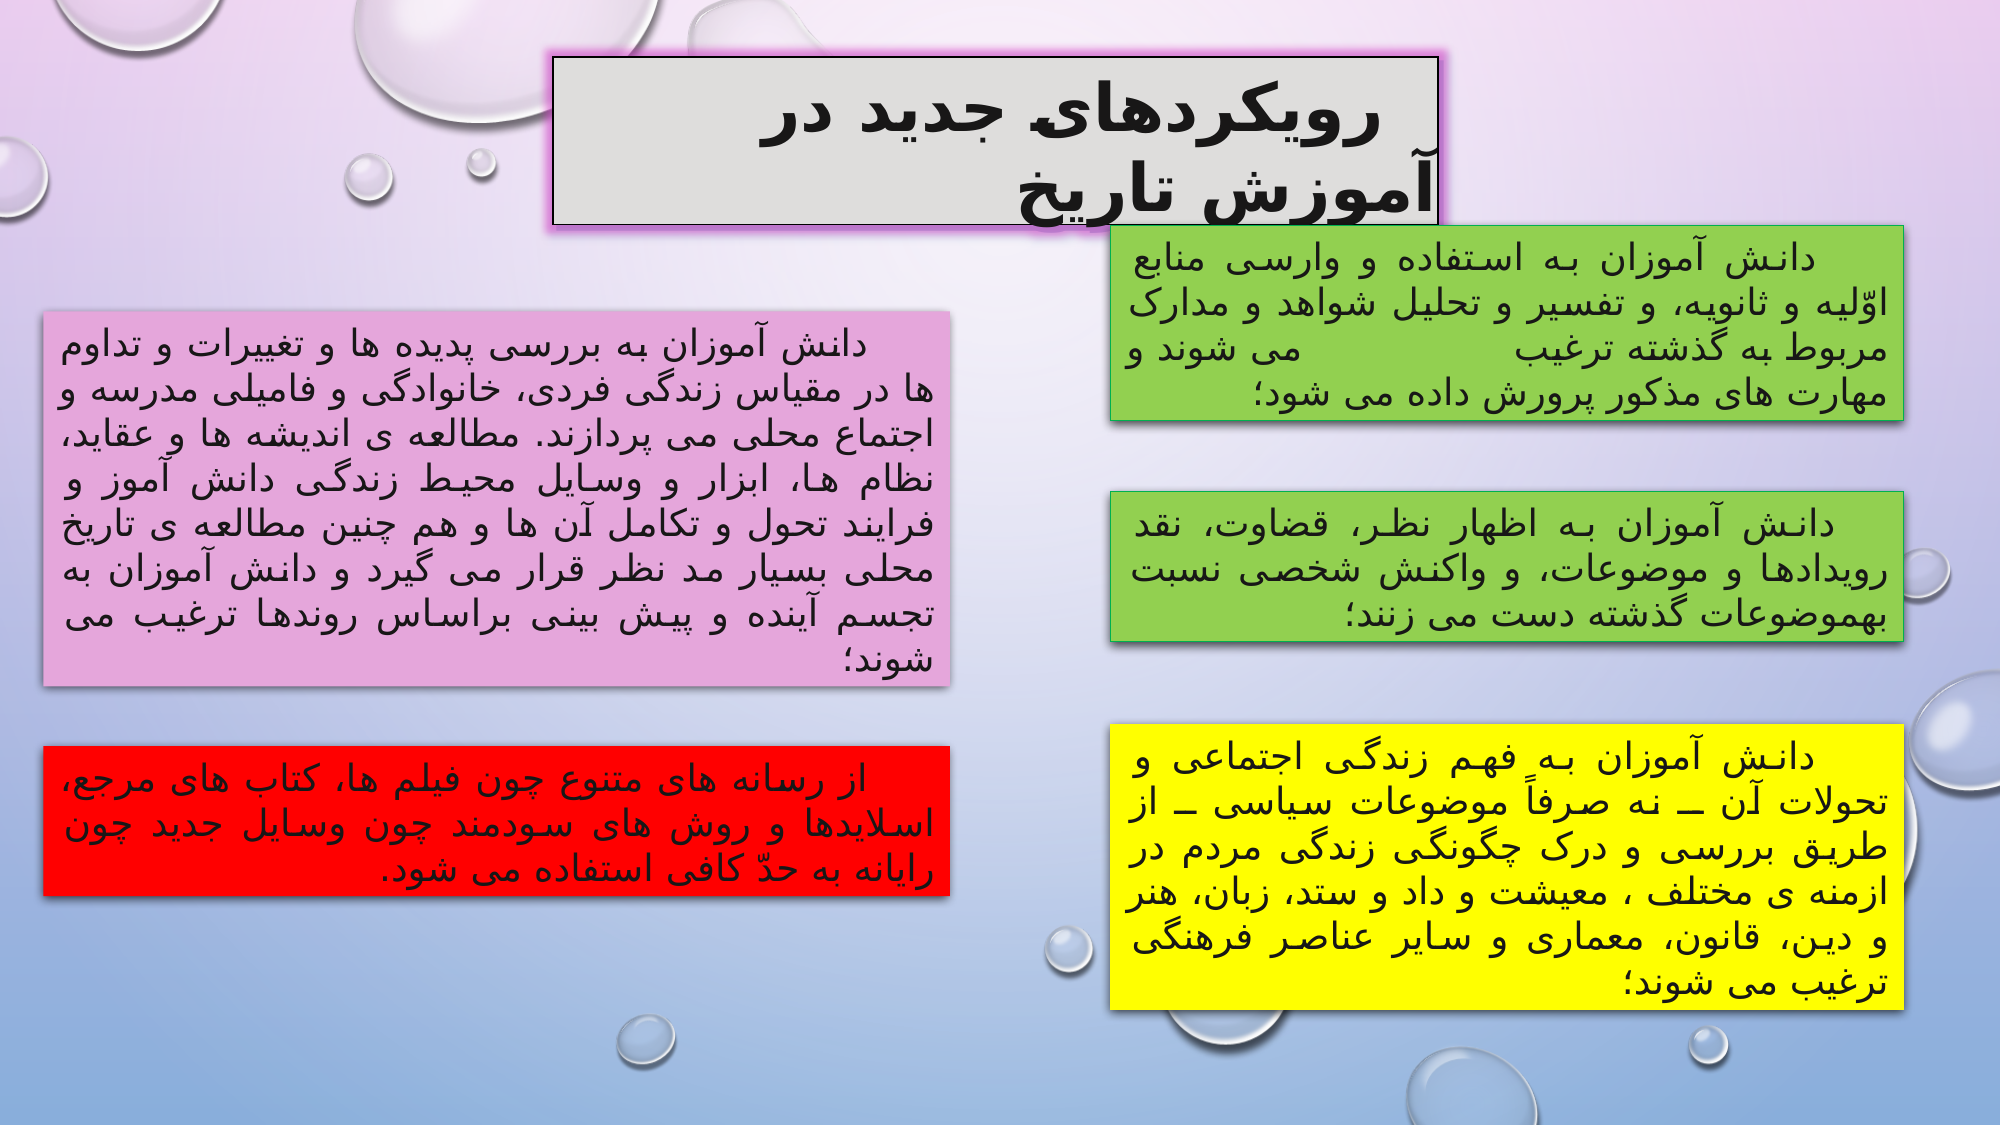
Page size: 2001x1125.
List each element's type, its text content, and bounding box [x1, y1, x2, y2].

text_box دانش آموزان به فهم زندگی اجتماعی و تحولات آن ــ نه صرفاً موضوعات سياسی ــ از طريق بررسی و درک چگونگی زندگی مردم در ازمنه ی مختلف ، معيشت و داد و ستد، زبان، هنر و دين، قانون، معماری و ساير عناصر فرهنگی ترغيب می شوند؛ [1110, 724, 1904, 1010]
text_box دانش آموزان به بررسی پديده ها و تغييرات و تداوم ها در مقياس زندگی فردی، خانوادگی و فاميلی مدرسه و اجتماع محلی می پردازند. مطالعه ی انديشه ها و عقايد، نظام ها، ابزار و وسايل محيط زندگی دانش آموز و فرايند تحول و تکامل آن ها و هم چنين مطالعه ی تاريخ محلی بسيار مد نظر قرار می گيرد و دانش آموزان به تجسم آينده و پيش بينی براساس روندها ترغيب می شوند؛ [43, 311, 950, 687]
text_box دانش آموزان به استفاده و وارسی منابع اوّليه و ثانويه، و تفسير و تحليل شواهد و مدارک مربوط به گذشته ترغيب می شوند و مهارت های مذکور پرورش داده می شود؛ [1110, 225, 1904, 421]
text_box از رسانه های متنوع چون فيلم ها، کتاب های مرجع، اسلايدها و روش های سودمند چون وسايل جديد چون رايانه به حدّ کافی استفاده می شود. [43, 746, 950, 897]
picture [0, 0, 2000, 1125]
text_box رويکردهای جديد در آموزش تاريخ [552, 56, 1438, 225]
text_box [1130, 168, 1139, 178]
text_box دانش آموزان به اظهار نظر، قضاوت، نقد رويدادها و موضوعات، و واکنش شخصی نسبت بهموضوعات گذشته دست می زنند؛ [1110, 491, 1904, 642]
